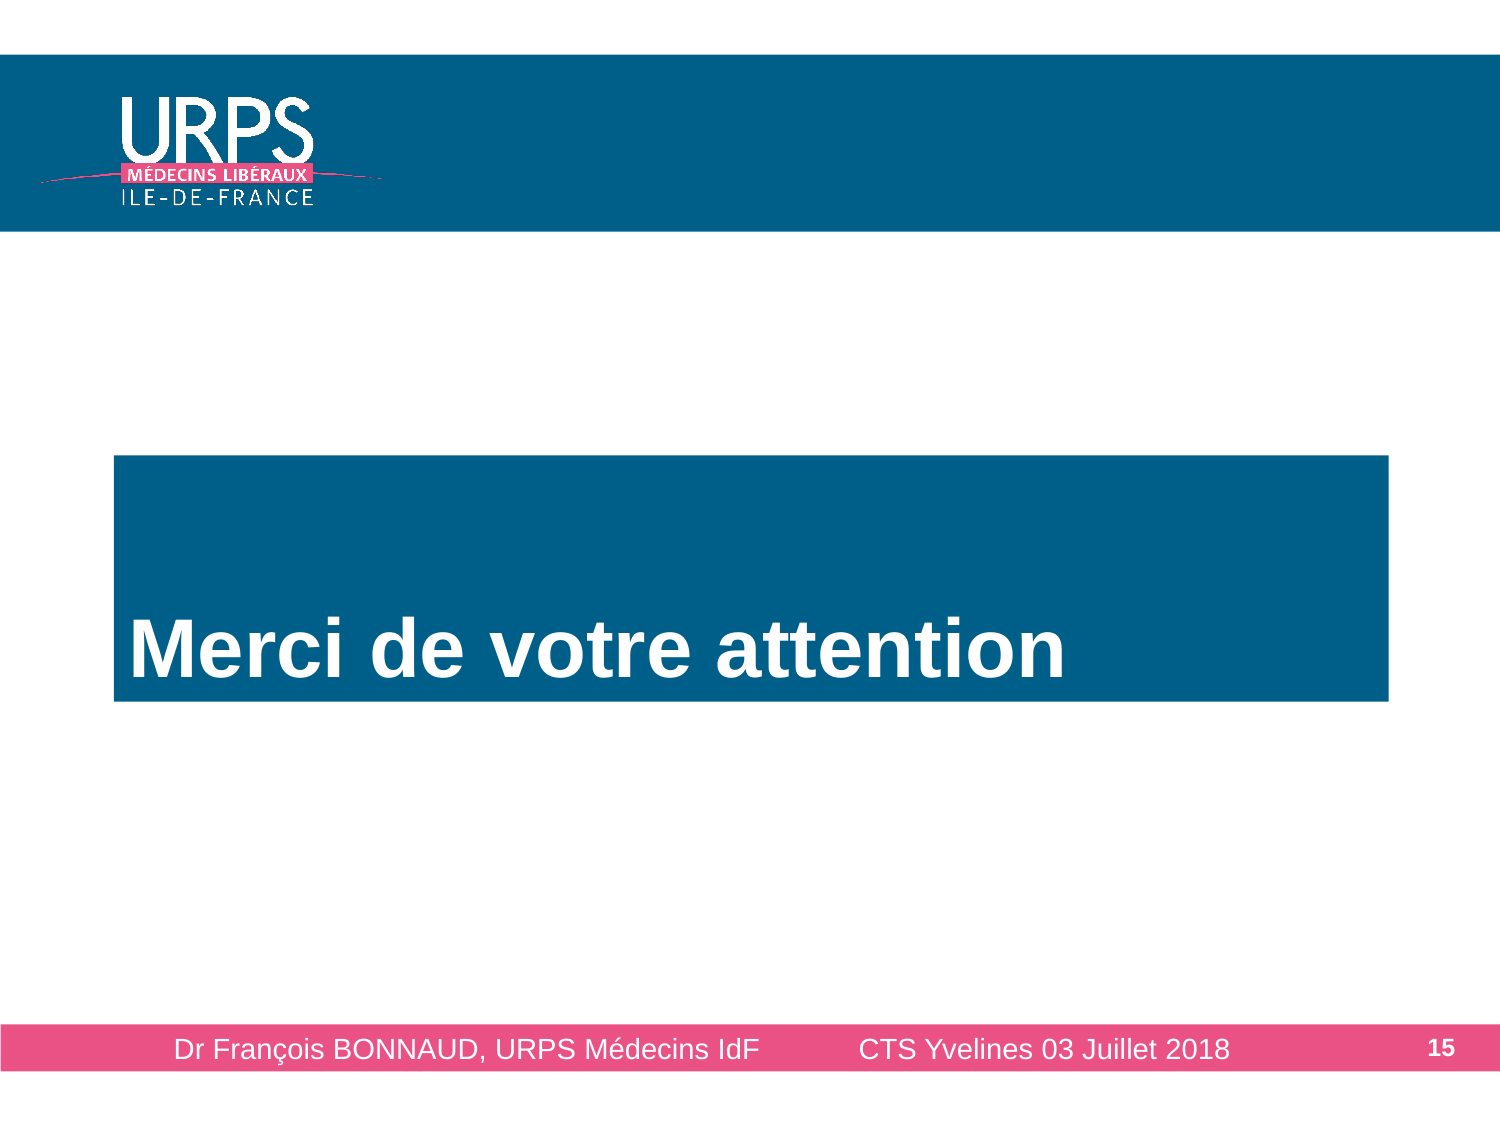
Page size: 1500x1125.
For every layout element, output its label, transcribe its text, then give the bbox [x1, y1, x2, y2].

picture [174, 190, 179, 205]
list Merci de votre attention [113, 455, 1389, 702]
footer Dr François BONNAUD, URPS Médecins IdF CTS Yvelines 03 Juillet 2018 [64, 1022, 1341, 1071]
picture [192, 190, 199, 205]
picture [108, 98, 313, 183]
picture [304, 190, 311, 205]
picture [146, 190, 154, 205]
slide_number 15 [1120, 1024, 1471, 1072]
